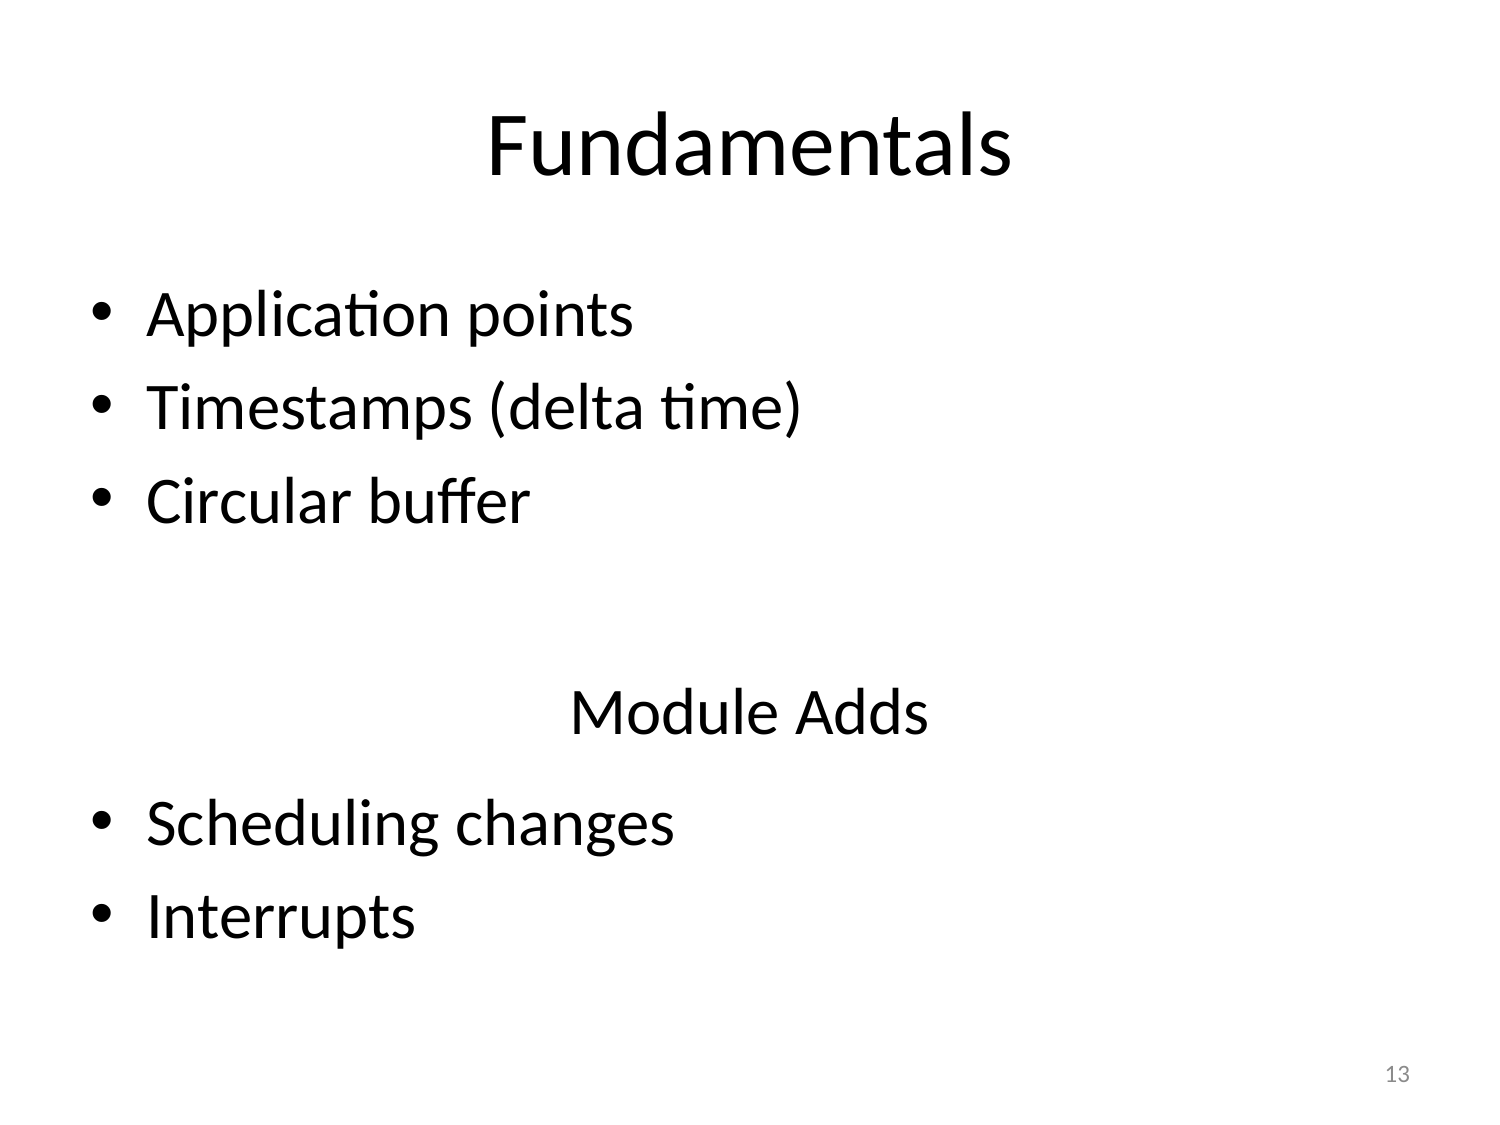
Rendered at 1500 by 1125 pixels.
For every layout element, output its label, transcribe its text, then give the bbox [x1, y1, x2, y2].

slide_number 13 [1074, 1042, 1425, 1103]
text_box Scheduling changes Interrupts [74, 772, 1425, 1002]
list Application points Timestamps (delta time) Circular buffer [75, 262, 1425, 595]
text_box Module Adds [74, 643, 1425, 772]
title Fundamentals [75, 45, 1425, 233]
